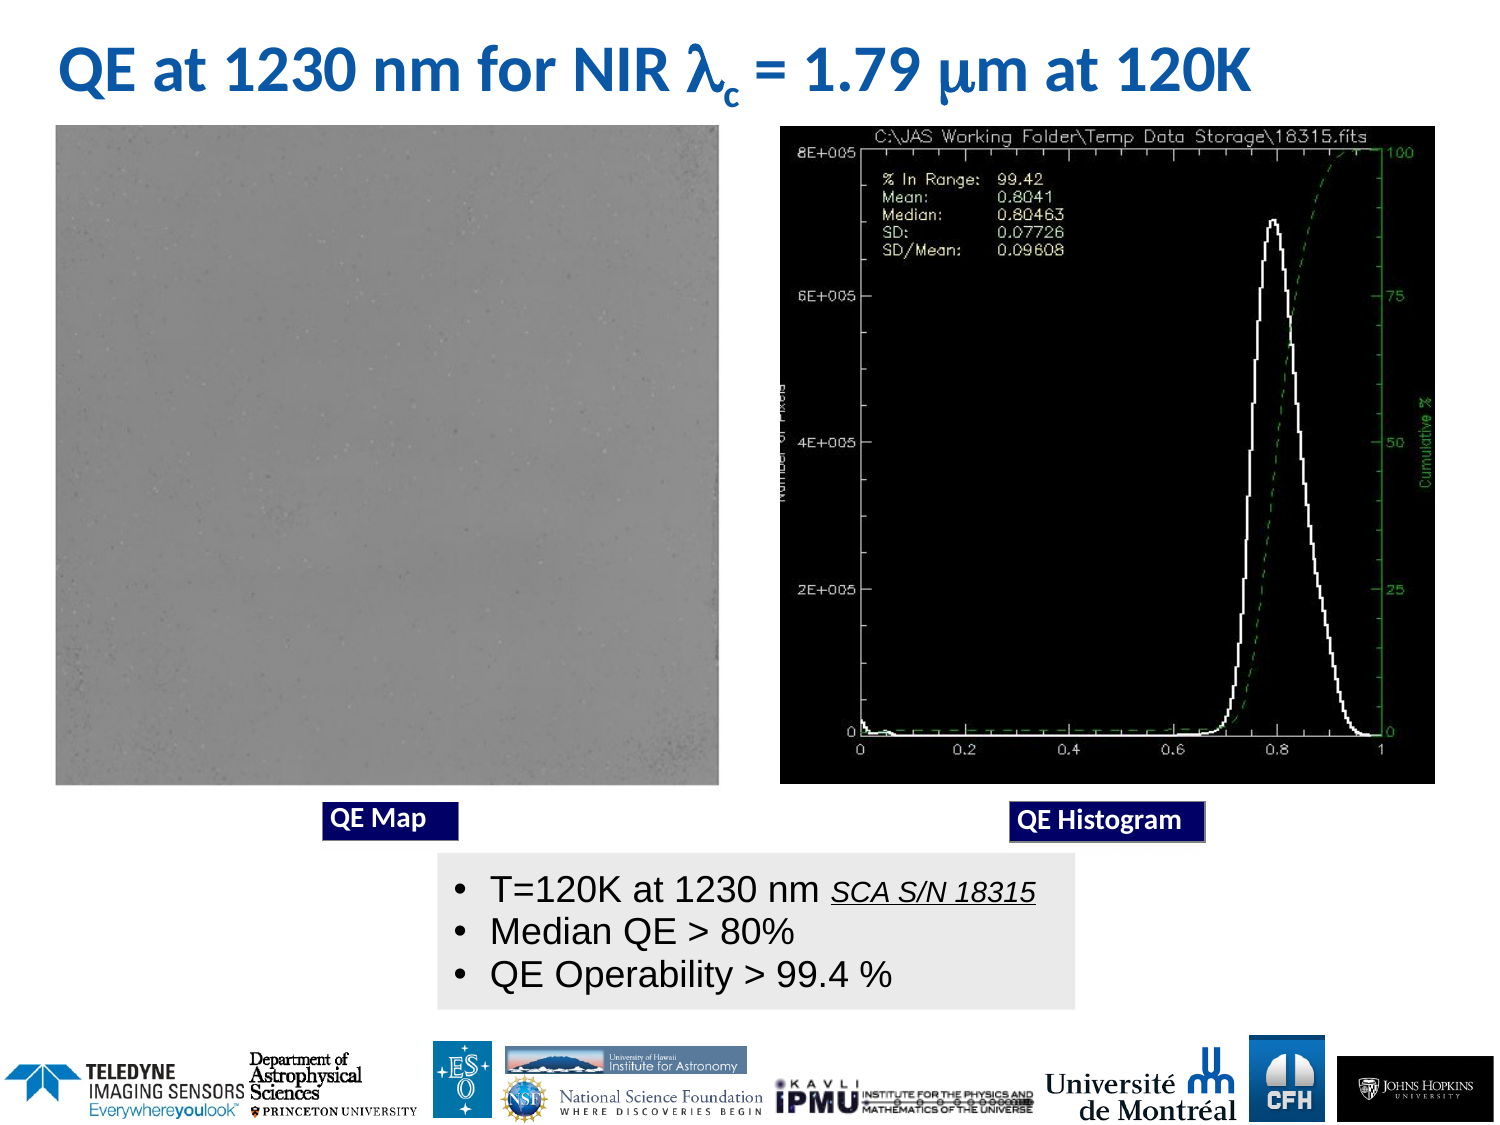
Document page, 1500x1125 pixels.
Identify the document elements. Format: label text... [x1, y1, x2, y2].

picture [55, 124, 726, 802]
picture [460, 1093, 472, 1098]
picture [451, 1058, 455, 1077]
text_box QE Map [322, 810, 459, 841]
text_box QE Histogram [1009, 801, 1205, 843]
picture [500, 1046, 763, 1123]
picture [1337, 1056, 1494, 1122]
picture [1041, 1043, 1240, 1124]
picture [460, 1079, 472, 1084]
picture [779, 126, 1435, 784]
slide_number 9 [1458, 1082, 1500, 1123]
title QE at 1230 nm for NIR lc = 1.79 mm at 120K [50, 24, 1438, 115]
picture [466, 1055, 473, 1065]
picture [4, 1064, 244, 1119]
picture [1249, 1035, 1325, 1122]
picture [249, 1042, 418, 1119]
text_box T=120K at 1230 nm SCA S/N 18315 Median QE > 80% QE Operability > 99.4 % [437, 852, 1076, 1010]
picture [767, 1068, 1038, 1125]
